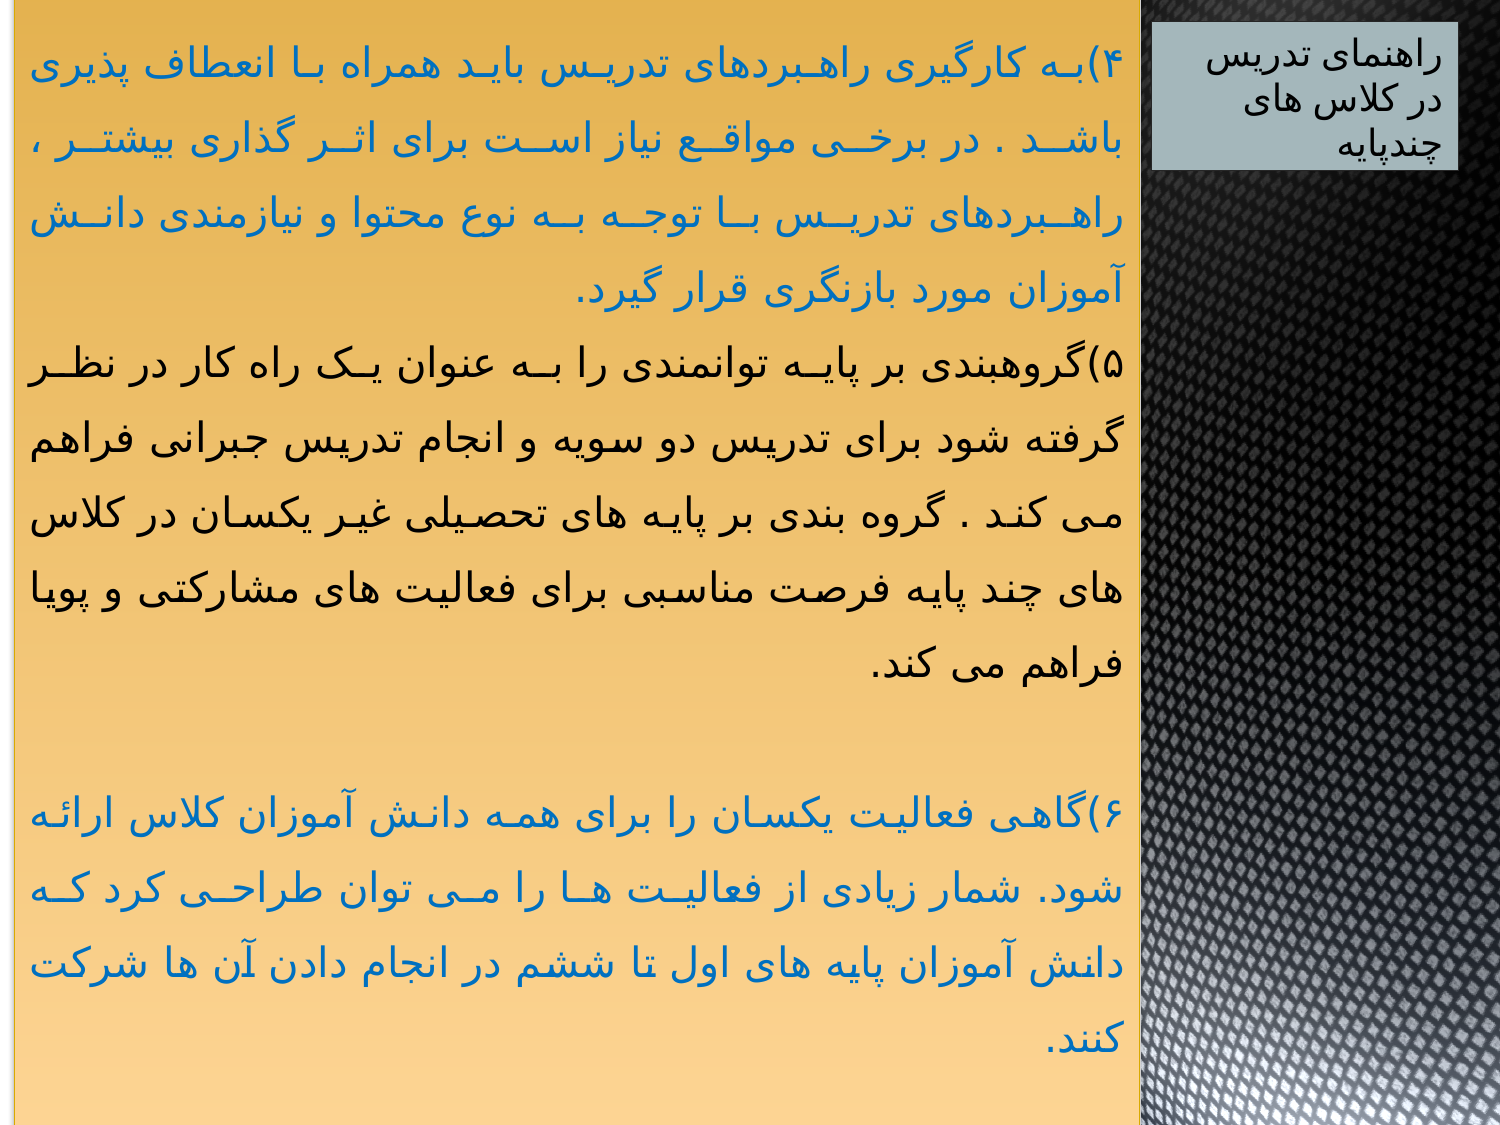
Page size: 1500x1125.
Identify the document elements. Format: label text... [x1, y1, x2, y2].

picture [1140, 0, 1500, 1125]
text_box راهنمای تدریس در کلاس های چندپایه [1151, 21, 1459, 171]
text_box رهنمودهایی جهت مدیریت مؤثر در کلاس های چند پایه: ۴)به کارگیری راهبردهای تدریس باید همراه با انعطاف پذیری باشد . در برخی مواقع نیاز است برای اثر گذاری بیشتر ، راهبردهای تدریس با توجه به نوع محتوا و نیازمندی دانش آموزان مورد بازنگری قرار گیرد. ۵)گروهبندی بر پایه توانمندی را به عنوان یک راه کار در نظر گرفته شود برای تدریس دو سویه و انجام تدریس جبرانی فراهم می کند . گروه بندی بر پایه های تحصیلی غیر یکسان در کلاس های چند پایه فرصت مناسبی برای فعالیت های مشارکتی و پویا فراهم می کند. ۶)گاهی فعالیت یکسان را برای همه دانش آموزان کلاس ارائه شود. شمار زیادی از فعالیت ها را می توان طراحی کرد که دانش آموزان پایه های اول تا ششم در انجام دادن آن ها شرکت کنند. [14, 0, 1140, 1125]
